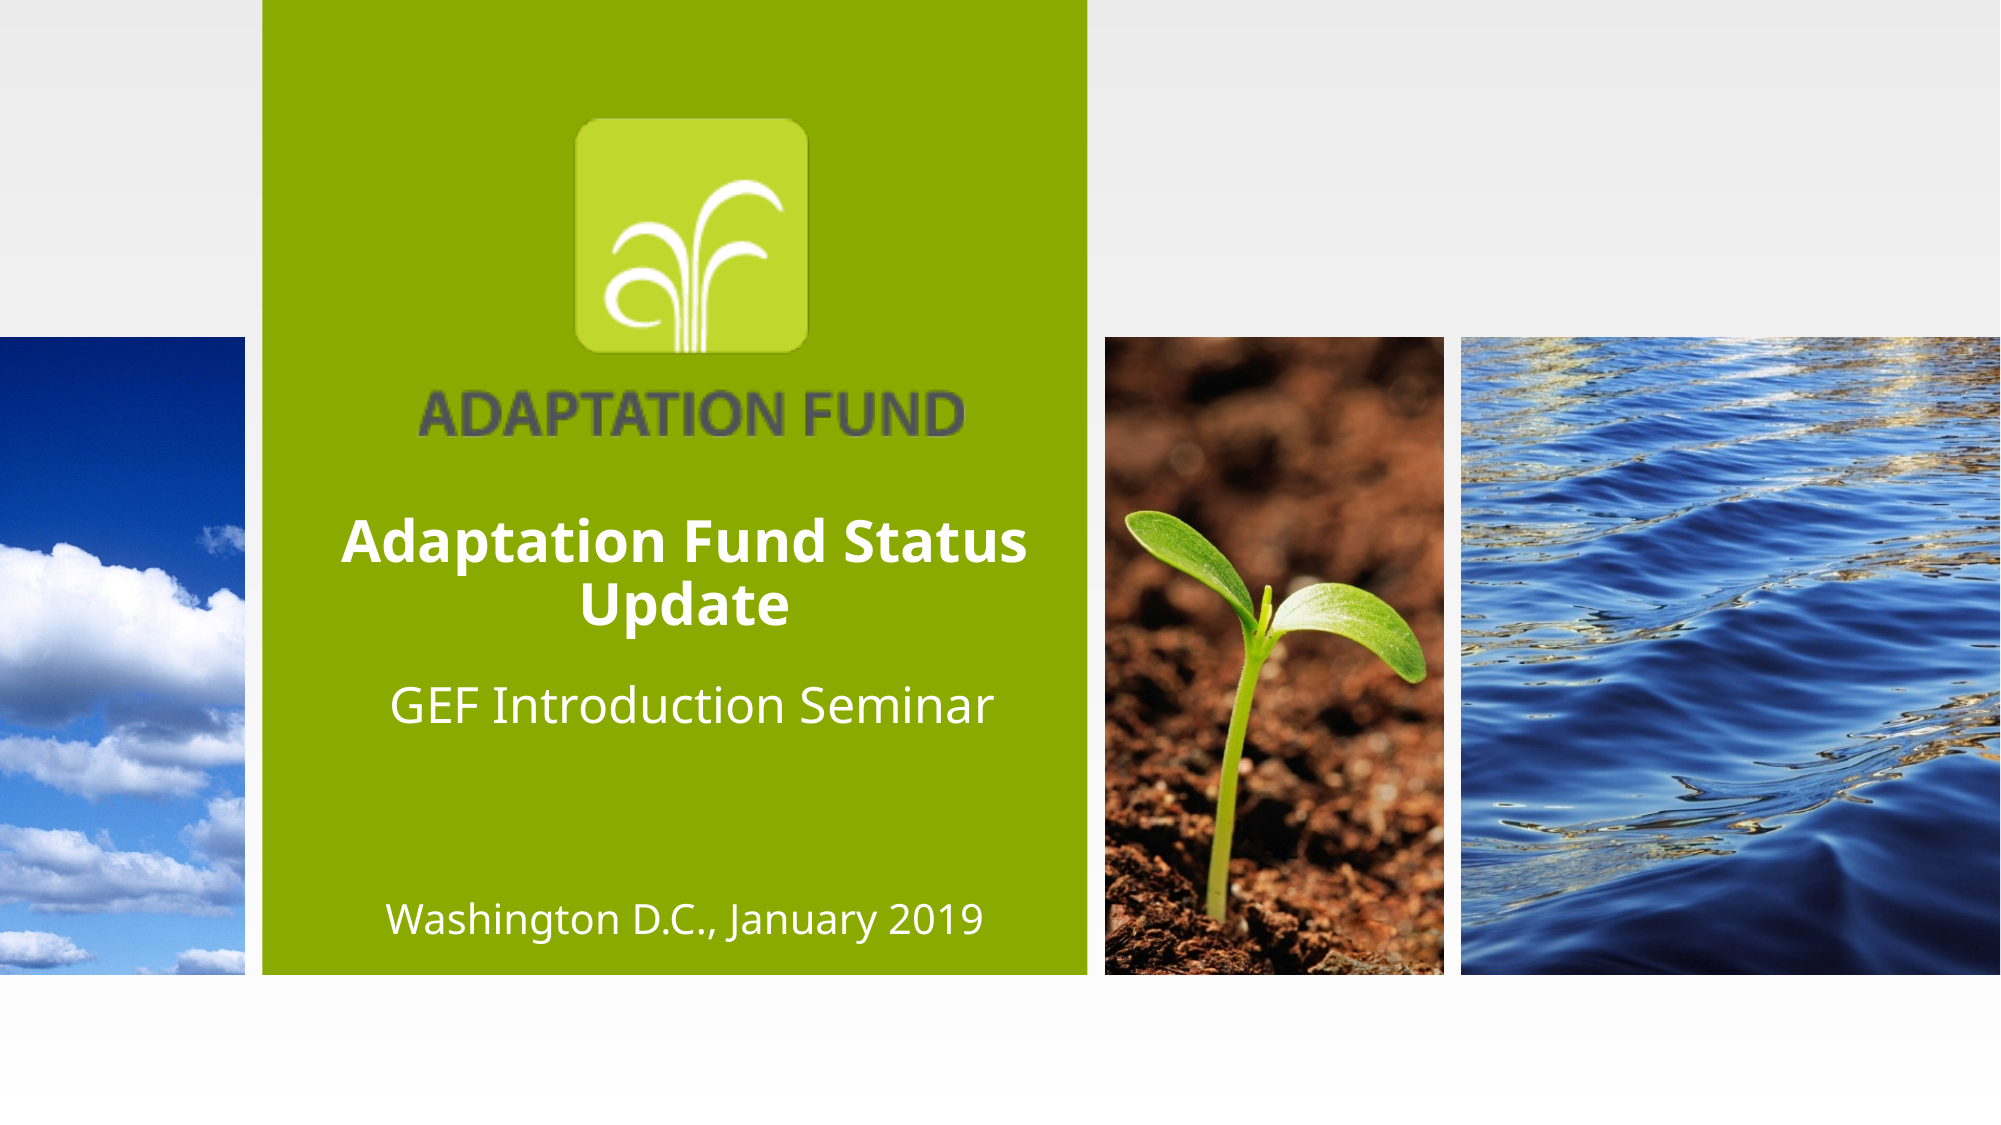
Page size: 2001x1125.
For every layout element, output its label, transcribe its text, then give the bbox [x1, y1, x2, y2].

picture [387, 66, 997, 480]
text_box GEF Introduction Seminar [374, 666, 1010, 742]
picture [1105, 337, 1444, 975]
subtitle Washington D.C., January 2019 [287, 890, 1083, 964]
picture [0, 337, 245, 975]
picture [1461, 337, 2001, 975]
title Adaptation Fund Status Update [287, 393, 1083, 646]
